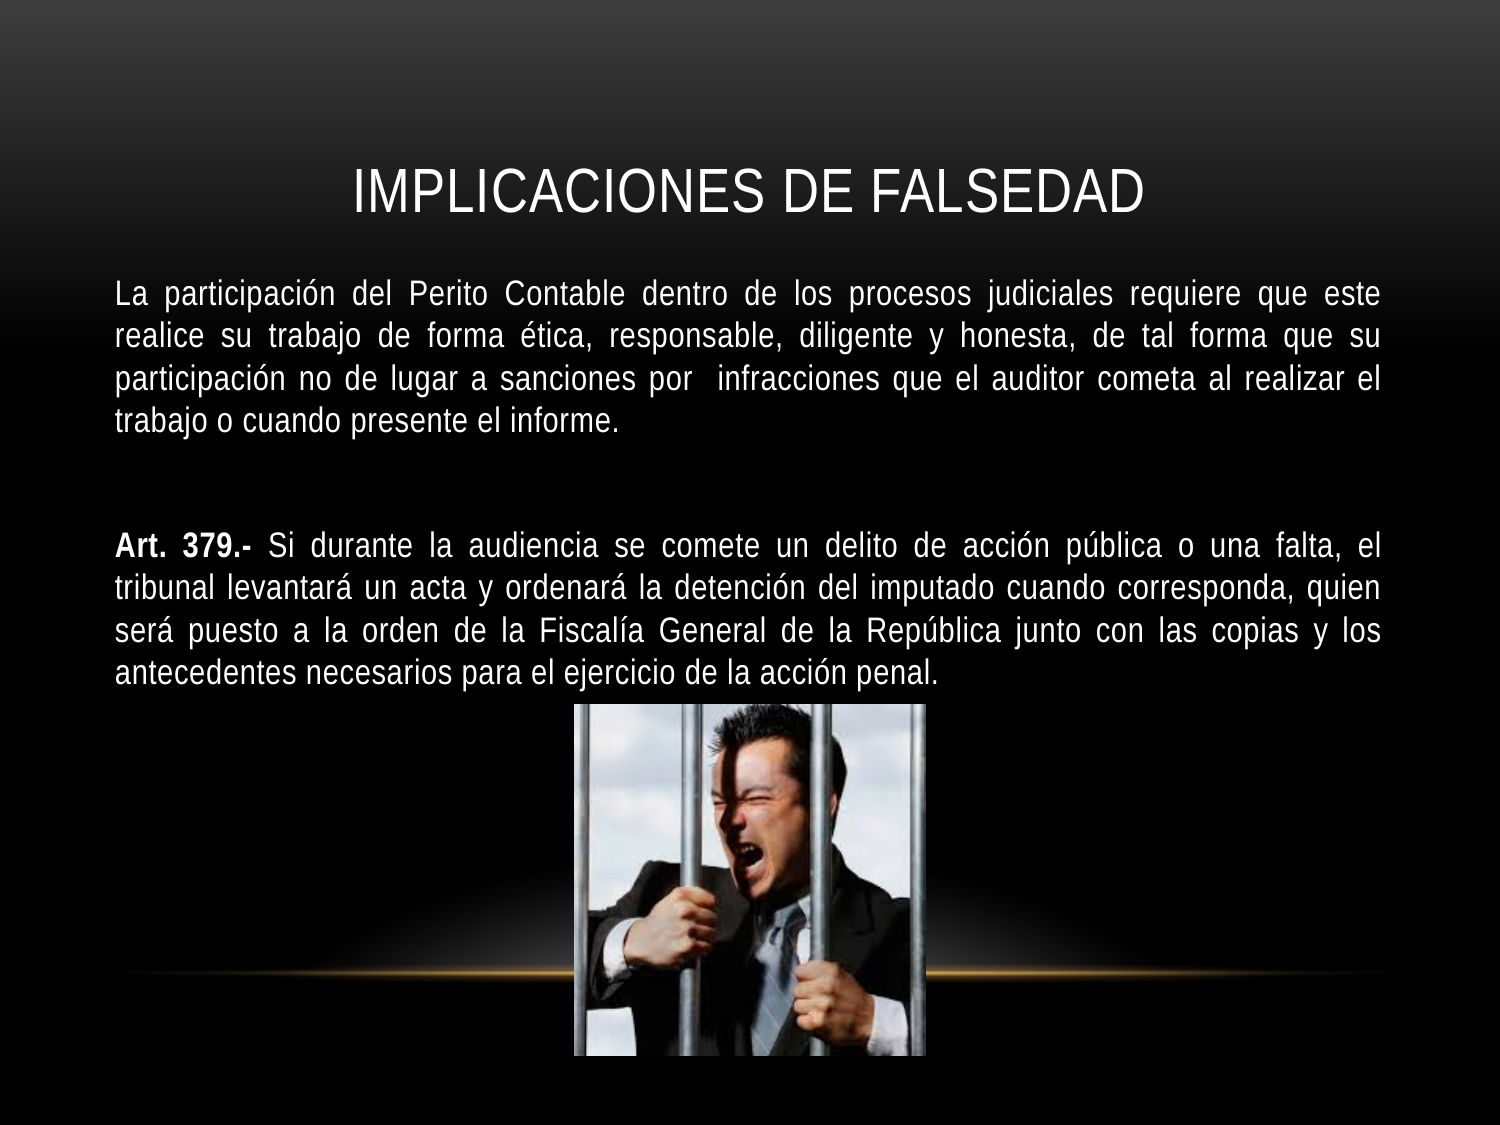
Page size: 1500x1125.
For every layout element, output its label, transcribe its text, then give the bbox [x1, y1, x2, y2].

picture [0, 0, 1500, 1125]
title Implicaciones de falsedad [99, 45, 1400, 233]
list La participación del Perito Contable dentro de los procesos judiciales requiere que este realice su trabajo de forma ética, responsable, diligente y honesta, de tal forma que su participación no de lugar a sanciones por infracciones que el auditor cometa al realizar el trabajo o cuando presente el informe. Art. 379.- Si durante la audiencia se comete un delito de acción pública o una falta, el tribunal levantará un acta y ordenará la detención del imputado cuando corresponda, quien será puesto a la orden de la Fiscalía General de la República junto con las copias y los antecedentes necesarios para el ejercicio de la acción penal. [99, 262, 1400, 938]
